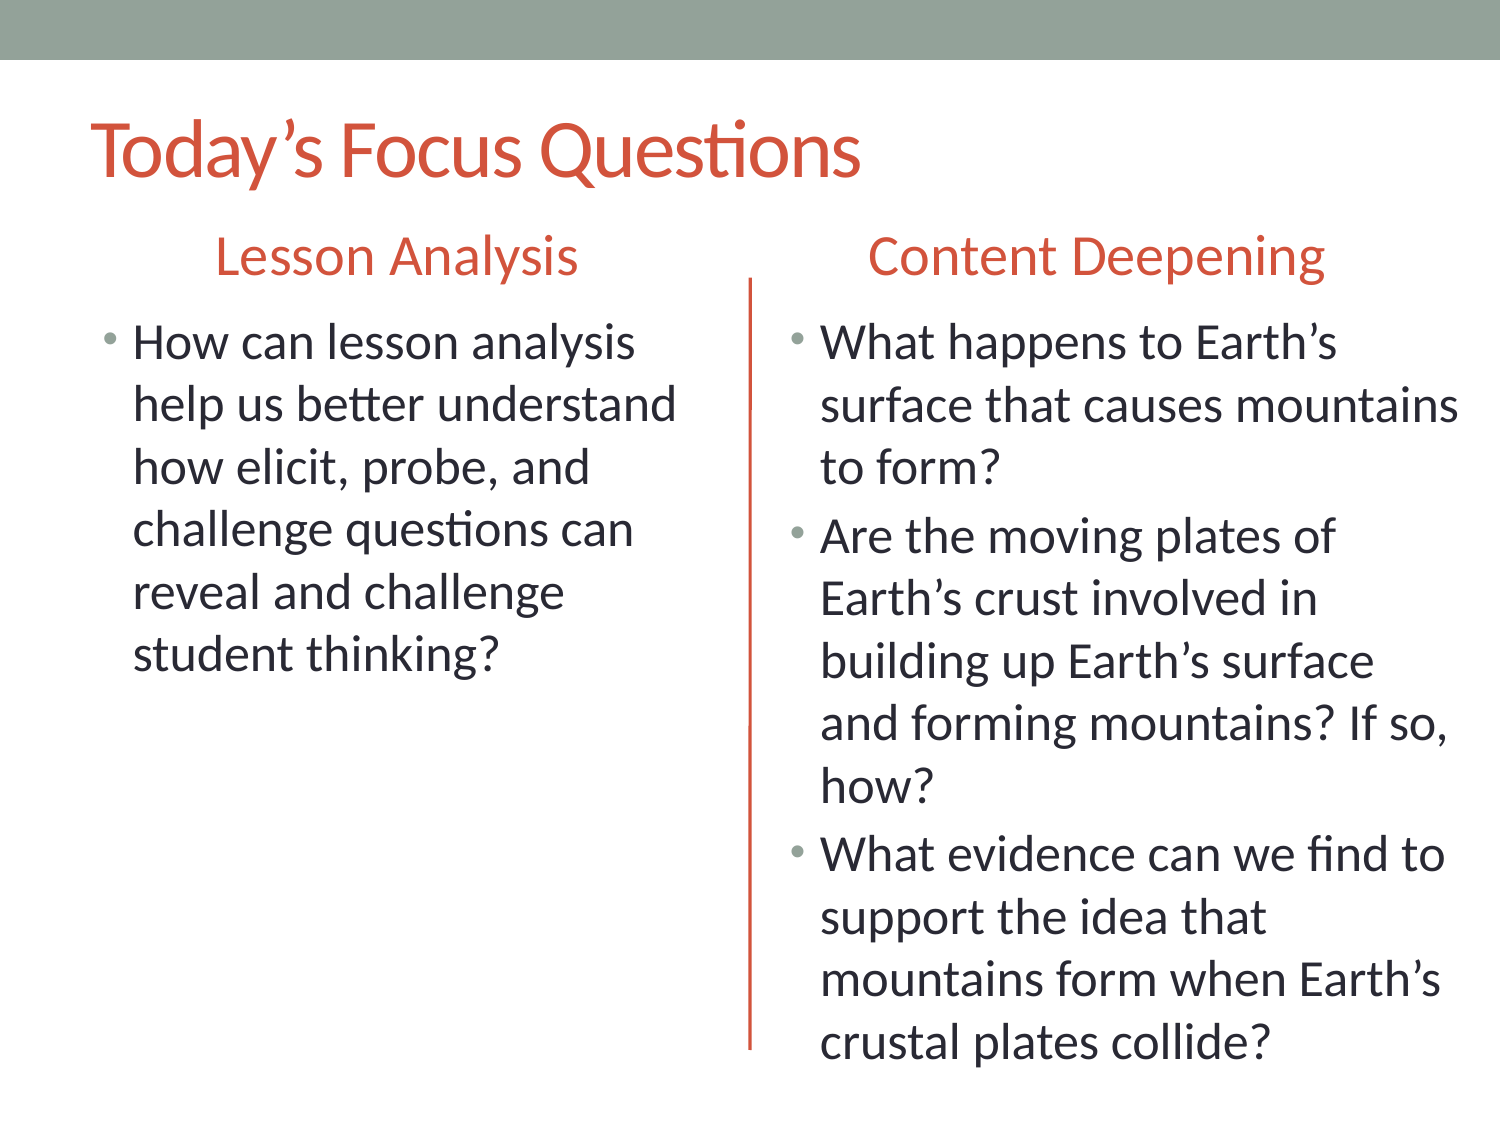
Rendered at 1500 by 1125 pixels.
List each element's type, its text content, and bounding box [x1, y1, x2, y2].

list Content Deepening [774, 200, 1420, 299]
list Lesson Analysis [75, 200, 720, 305]
title Today’s Focus Questions [75, 62, 1425, 225]
list How can lesson analysis help us better understand how elicit, probe, and challenge questions can reveal and challenge student thinking? [87, 299, 725, 949]
list What happens to Earth’s surface that causes mountains to form? Are the moving plates of Earth’s crust involved in building up Earth’s surface and forming mountains? If so, how? What evidence can we find to support the idea that mountains form when Earth’s crustal plates collide? [774, 299, 1475, 1088]
